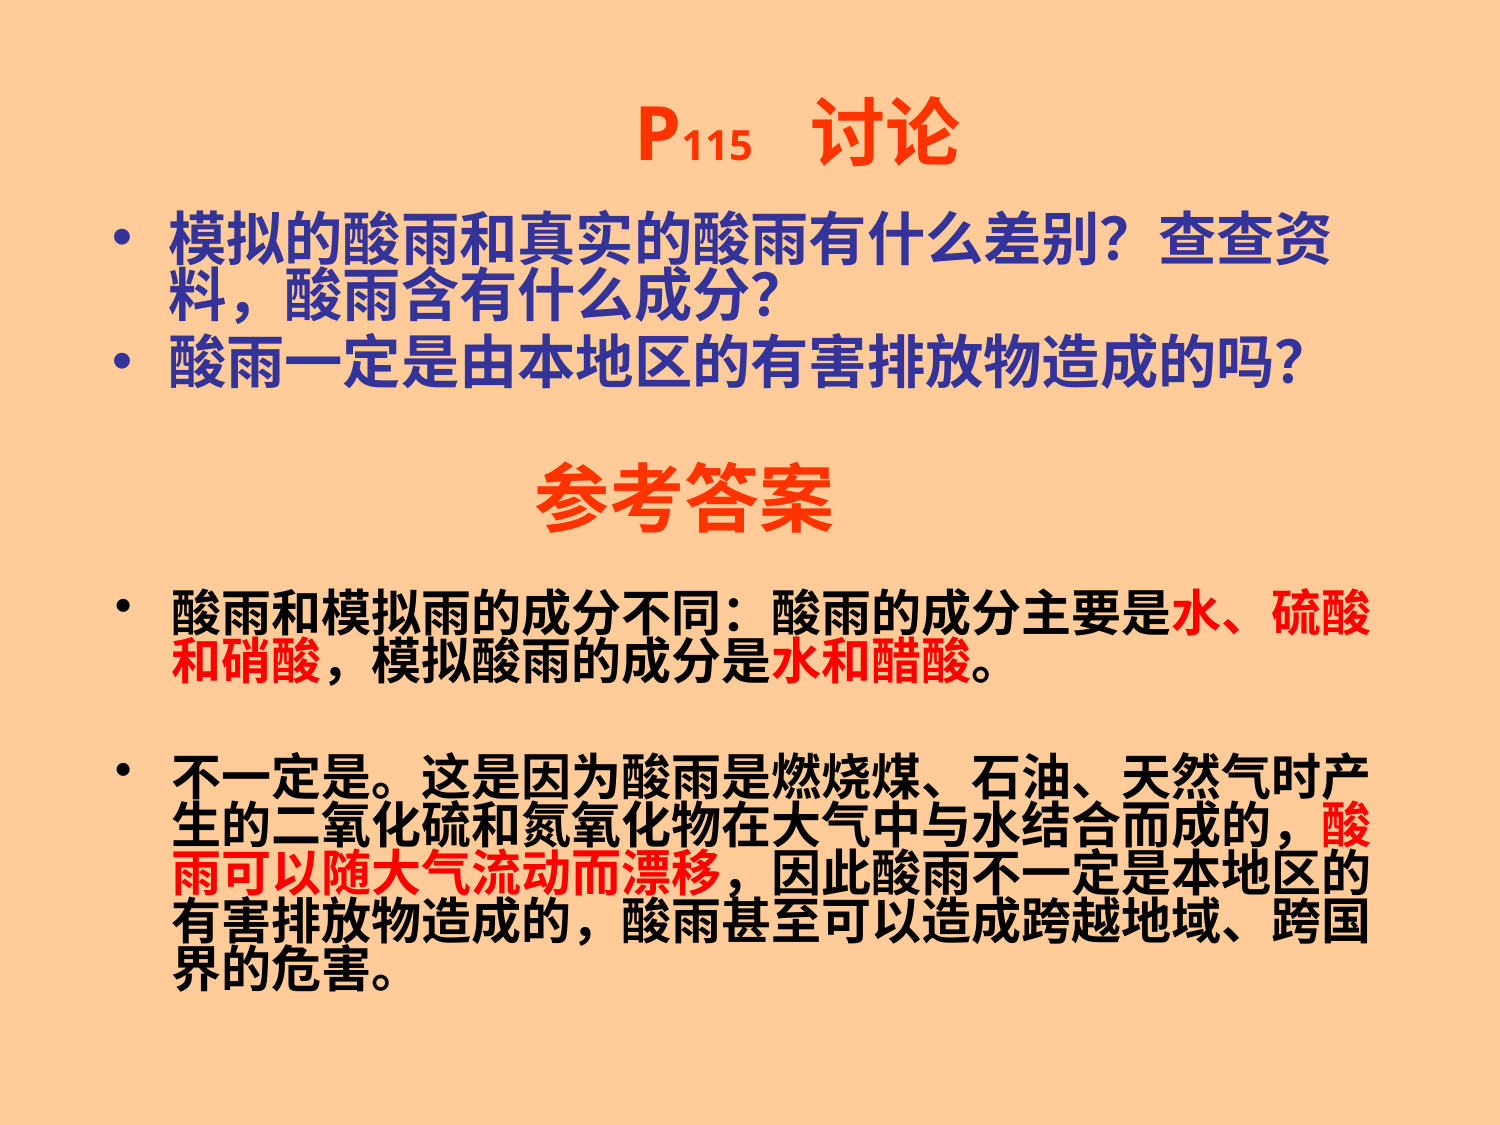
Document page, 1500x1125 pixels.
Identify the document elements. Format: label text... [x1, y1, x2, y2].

text_box P115 讨论 [490, 78, 1105, 184]
list 模拟的酸雨和真实的酸雨有什么差别？查查资料，酸雨含有什么成分？ 酸雨一定是由本地区的有害排放物造成的吗？ [96, 208, 1447, 409]
text_box 酸雨和模拟雨的成分不同：酸雨的成分主要是水、硫酸和硝酸，模拟酸雨的成分是水和醋酸。 不一定是。这是因为酸雨是燃烧煤、石油、天然气时产生的二氧化硫和氮氧化物在大气中与水结合而成的，酸雨可以随大气流动而漂移，因此酸雨不一定是本地区的有害排放物造成的，酸雨甚至可以造成跨越地域、跨国界的危害。 [100, 586, 1435, 953]
text_box 参考答案 [501, 444, 868, 550]
